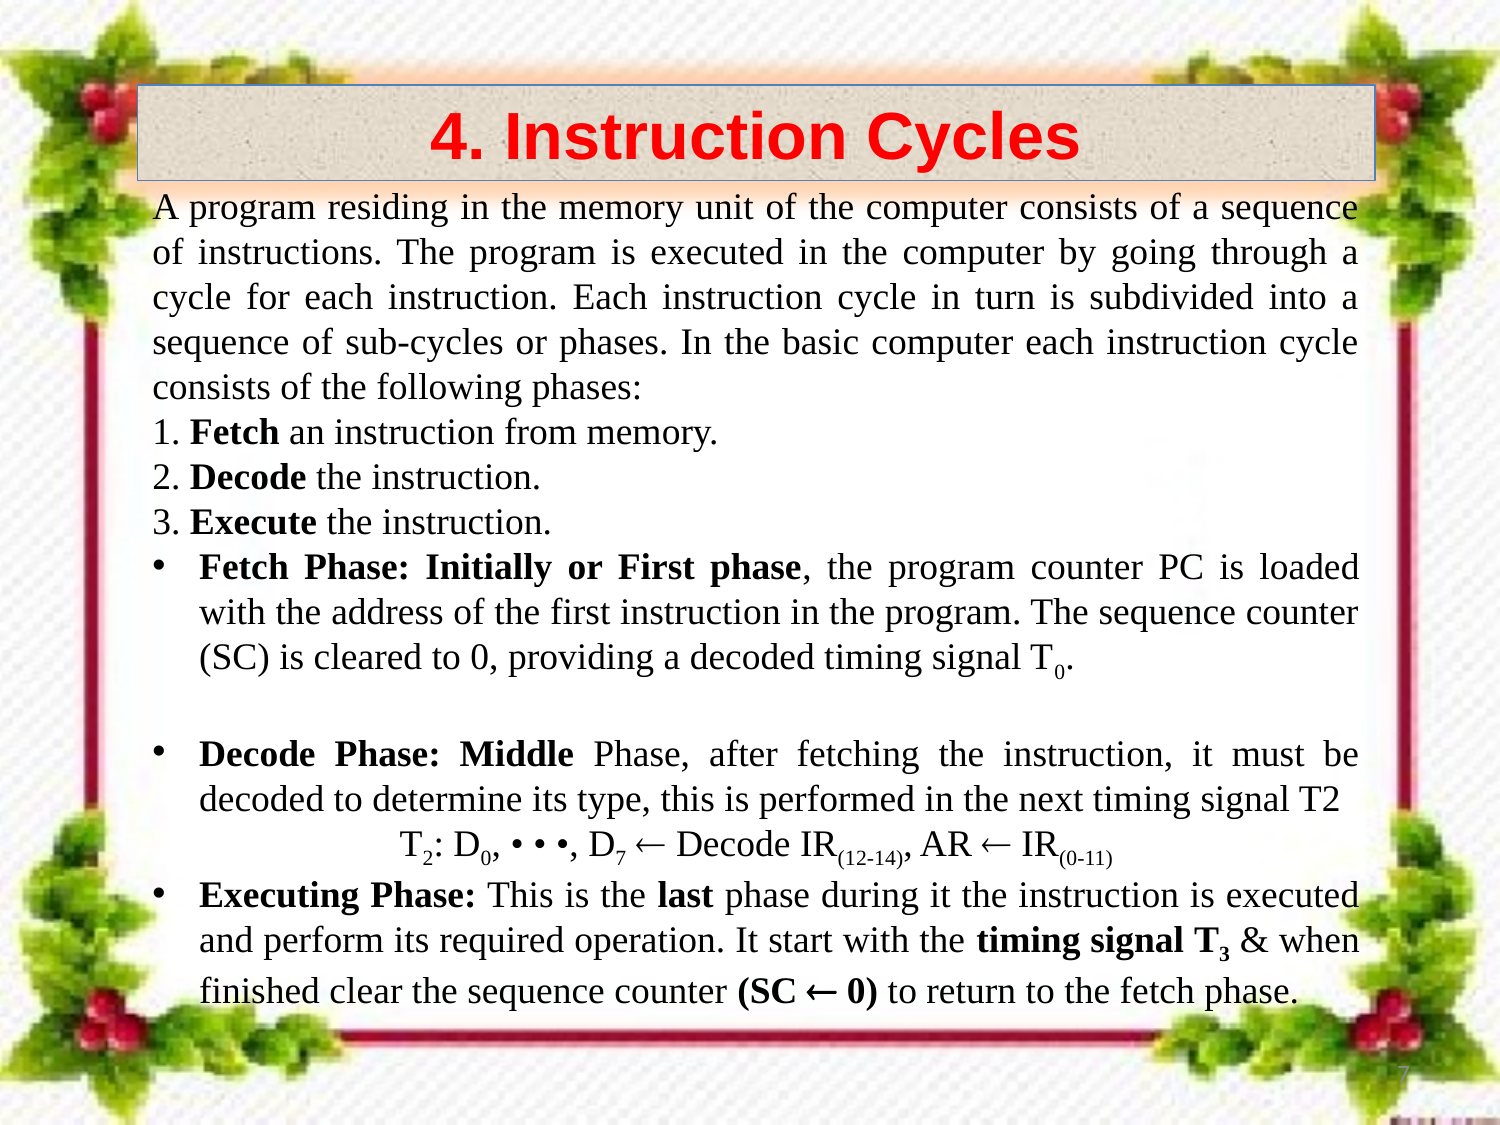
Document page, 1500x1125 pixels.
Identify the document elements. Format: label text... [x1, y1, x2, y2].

slide_number 7 [1074, 1042, 1425, 1103]
text_box 4. Instruction Cycles [137, 84, 1376, 181]
picture [0, 0, 1500, 1125]
